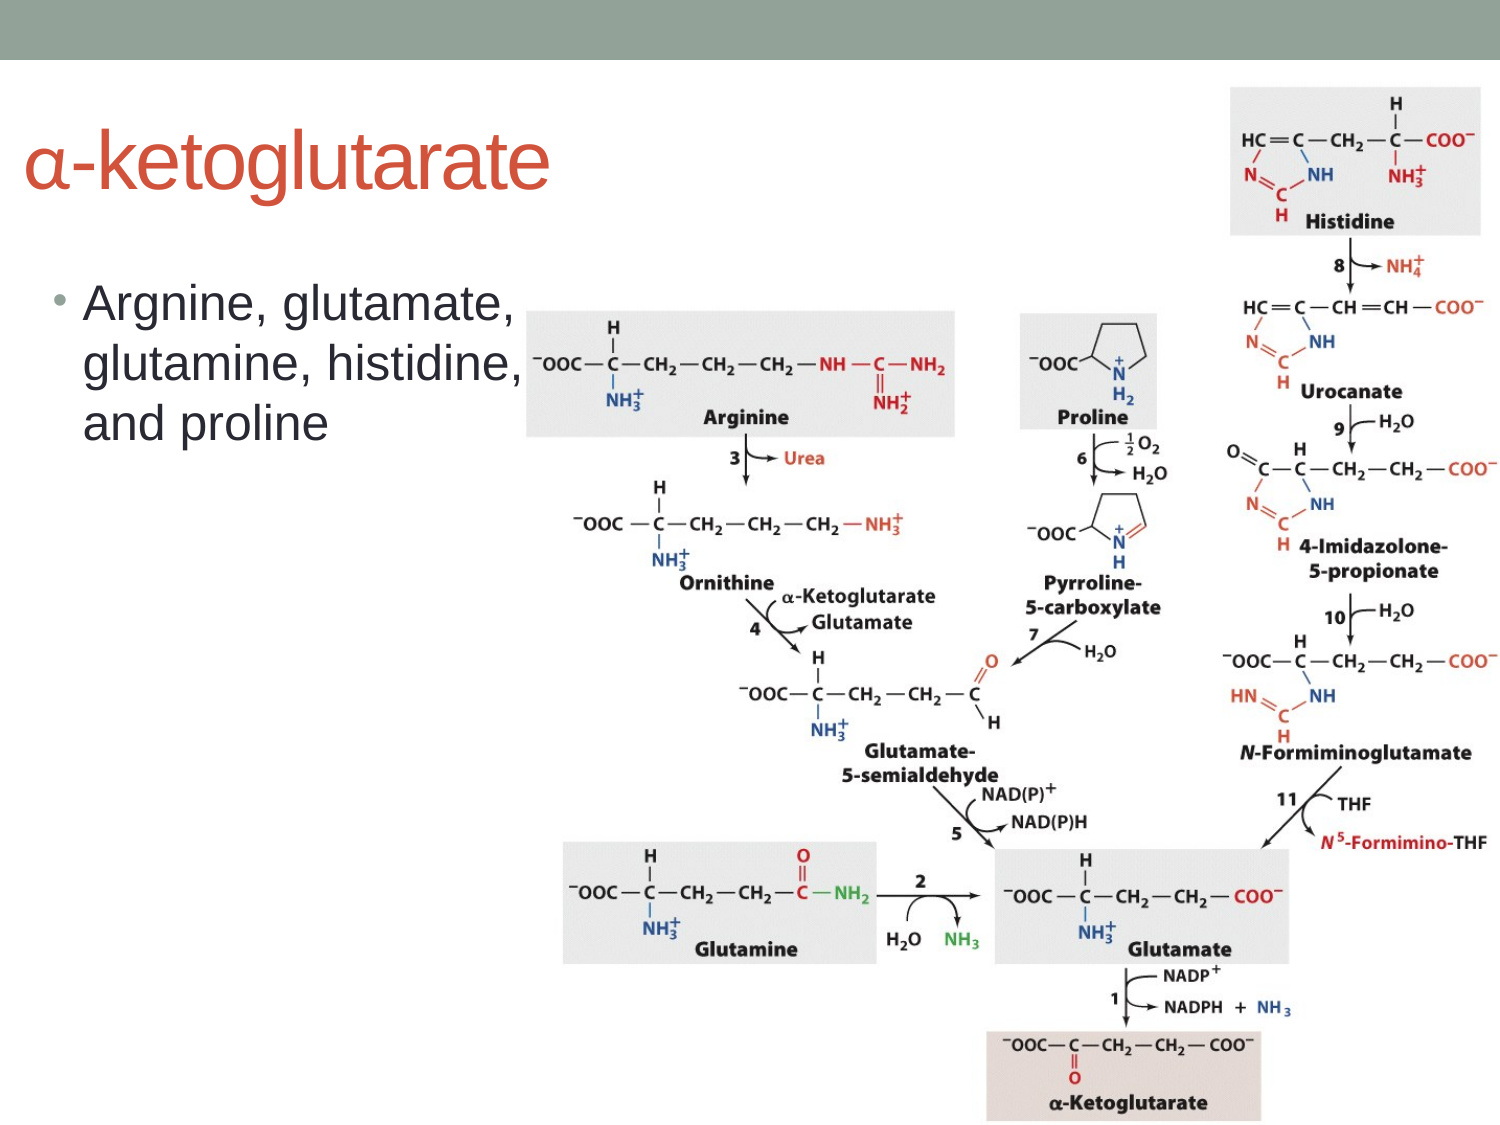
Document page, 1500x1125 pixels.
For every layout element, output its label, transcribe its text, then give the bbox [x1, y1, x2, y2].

title α-ketoglutarate [8, 75, 1359, 238]
picture [519, 81, 1500, 1125]
list Argnine, glutamate, glutamine, histidine, and proline [37, 262, 517, 1063]
